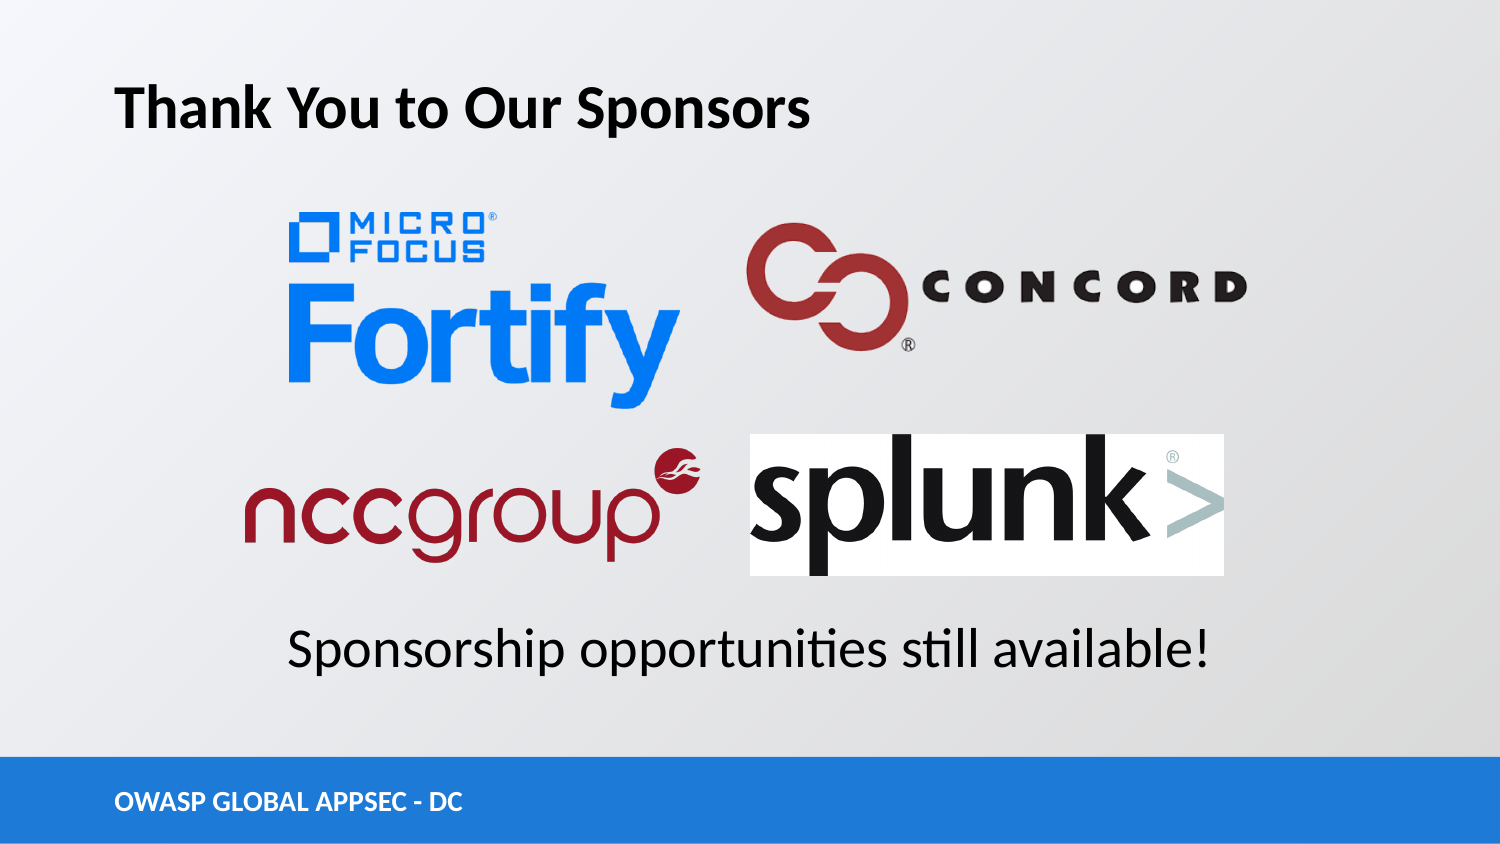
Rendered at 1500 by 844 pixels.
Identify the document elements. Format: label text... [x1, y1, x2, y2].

text_box Sponsorship opportunities still available! [243, 605, 1257, 686]
title Thank You to Our Sponsors [103, 26, 1397, 190]
picture [736, 214, 1257, 361]
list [288, 211, 680, 410]
picture [749, 434, 1224, 576]
picture [243, 446, 703, 564]
